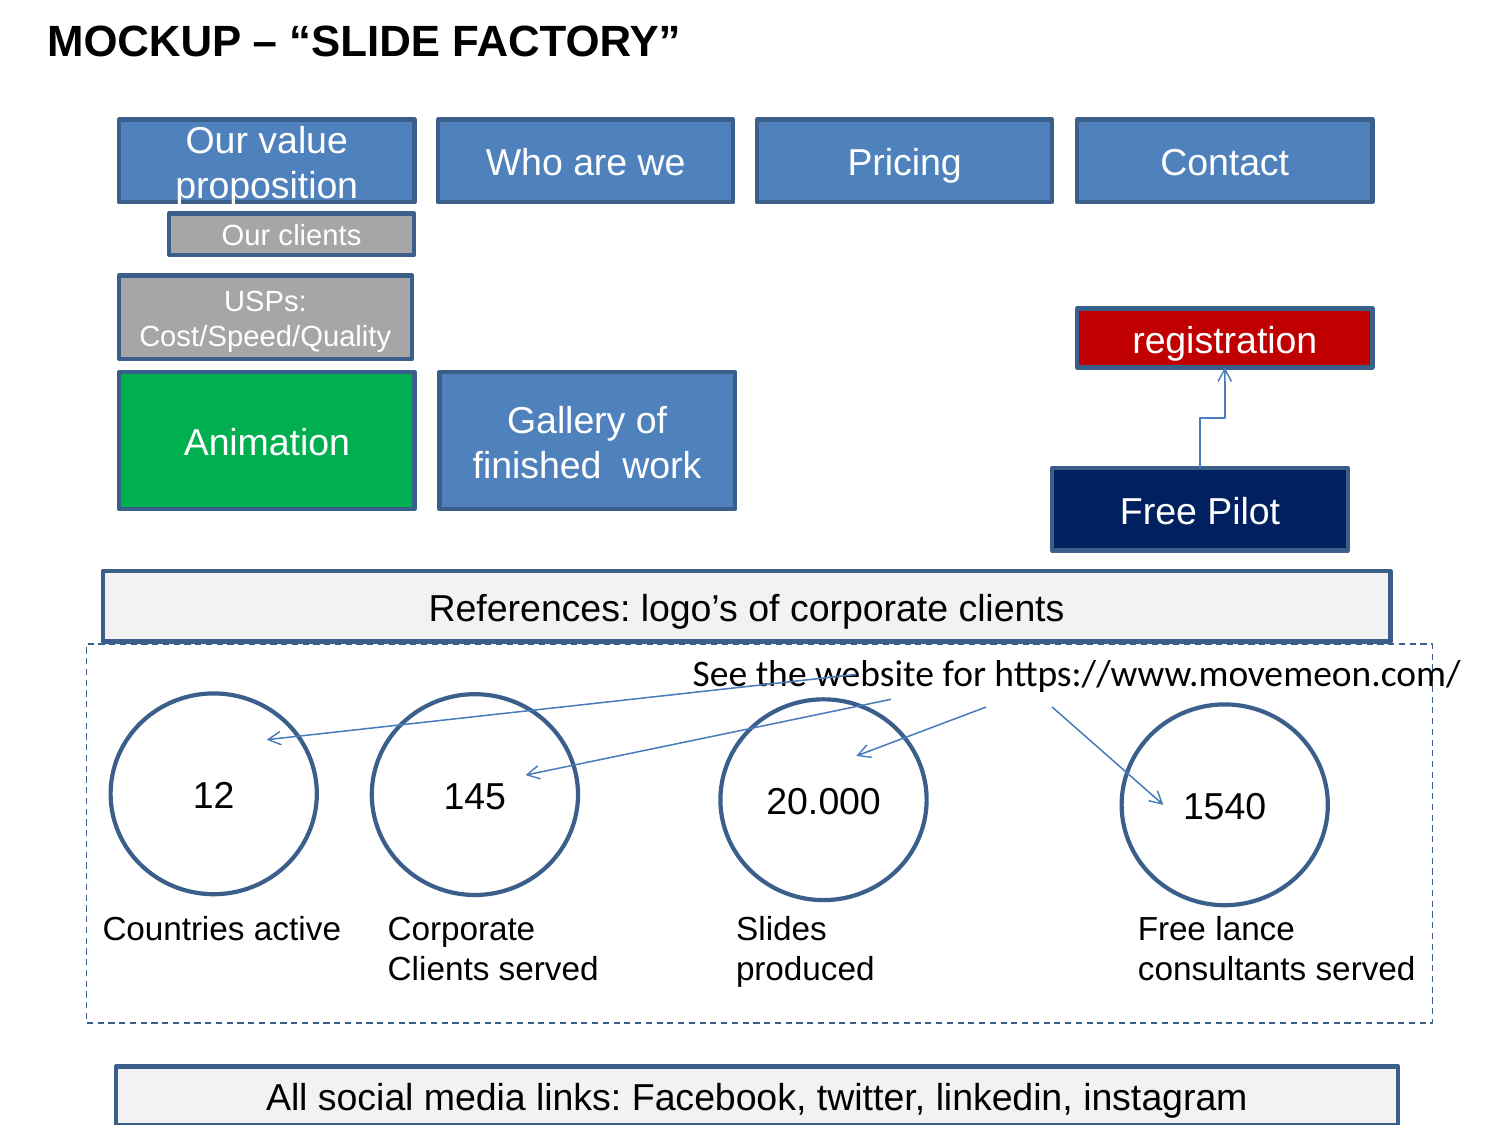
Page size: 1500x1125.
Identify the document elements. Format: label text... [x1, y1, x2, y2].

text_box Slides produced [721, 900, 890, 995]
text_box All social media links: Facebook, twitter, linkedin, instagram [114, 1064, 1400, 1125]
text_box 12 [108, 691, 319, 897]
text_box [525, 699, 892, 776]
text_box Animation [117, 370, 417, 511]
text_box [1051, 706, 1164, 806]
text_box References: logo’s of corporate clients [101, 569, 1393, 644]
text_box 1540 [1119, 702, 1330, 900]
text_box Free Pilot [1050, 466, 1350, 553]
text_box Our value proposition [117, 117, 417, 204]
text_box Pricing [755, 117, 1054, 204]
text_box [1161, 405, 1263, 431]
text_box registration [1075, 306, 1375, 370]
text_box MOCKUP – “SLIDE FACTORY” [32, 5, 696, 73]
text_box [266, 674, 857, 740]
text_box [84, 642, 1435, 1025]
text_box Gallery of finished work [437, 370, 737, 511]
text_box USPs: Cost/Speed/Quality [117, 273, 414, 361]
text_box Countries active [87, 900, 357, 955]
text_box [855, 706, 987, 757]
text_box Who are we [436, 117, 735, 204]
text_box Our clients [167, 211, 416, 257]
text_box See the website for https://www.movemeon.com/ [678, 641, 1477, 702]
text_box Free lance consultants served [1123, 900, 1431, 995]
text_box Corporate Clients served [372, 900, 614, 995]
text_box Contact [1075, 117, 1375, 204]
text_box 20.000 [718, 764, 929, 900]
text_box 145 [369, 748, 581, 898]
